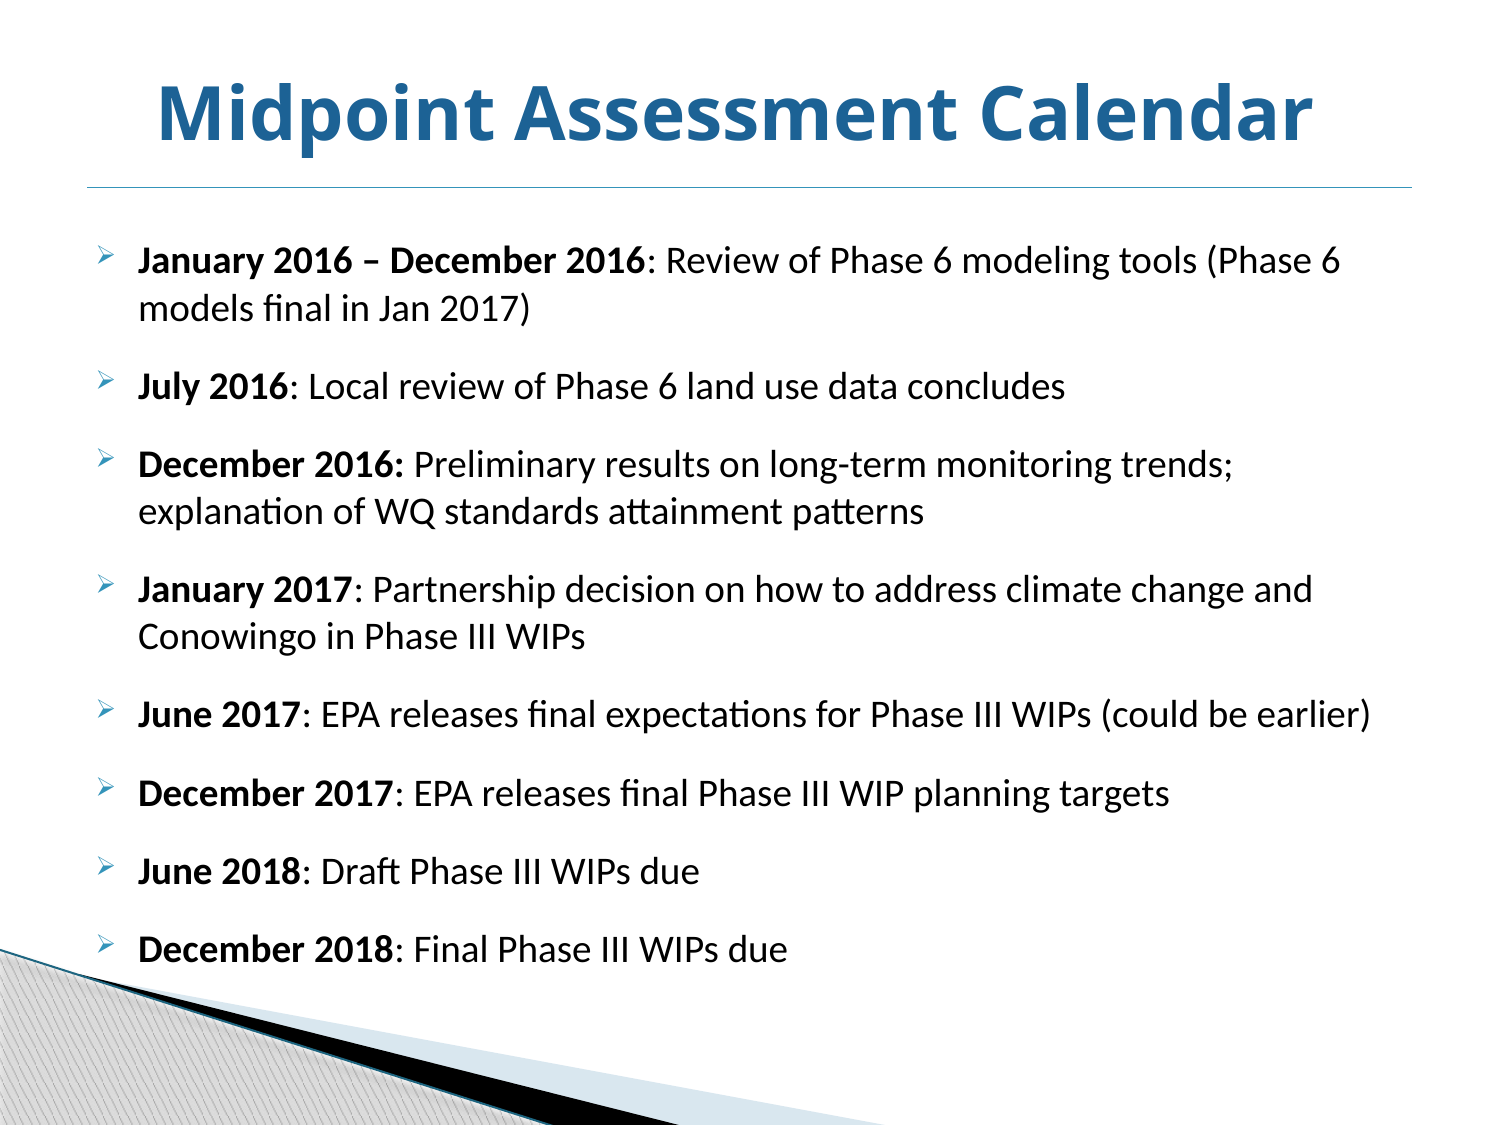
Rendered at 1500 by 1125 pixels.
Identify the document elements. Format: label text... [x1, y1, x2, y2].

list January 2016 – December 2016: Review of Phase 6 modeling tools (Phase 6 models final in Jan 2017) July 2016: Local review of Phase 6 land use data concludes December 2016: Preliminary results on long-term monitoring trends; explanation of WQ standards attainment patterns January 2017: Partnership decision on how to address climate change and Conowingo in Phase III WIPs June 2017: EPA releases final expectations for Phase III WIPs (could be earlier) December 2017: EPA releases final Phase III WIP planning targets June 2018: Draft Phase III WIPs due December 2018: Final Phase III WIPs due [62, 227, 1413, 1013]
text_box [74, 368, 1397, 1125]
title Midpoint Assessment Calendar [60, 32, 1411, 188]
